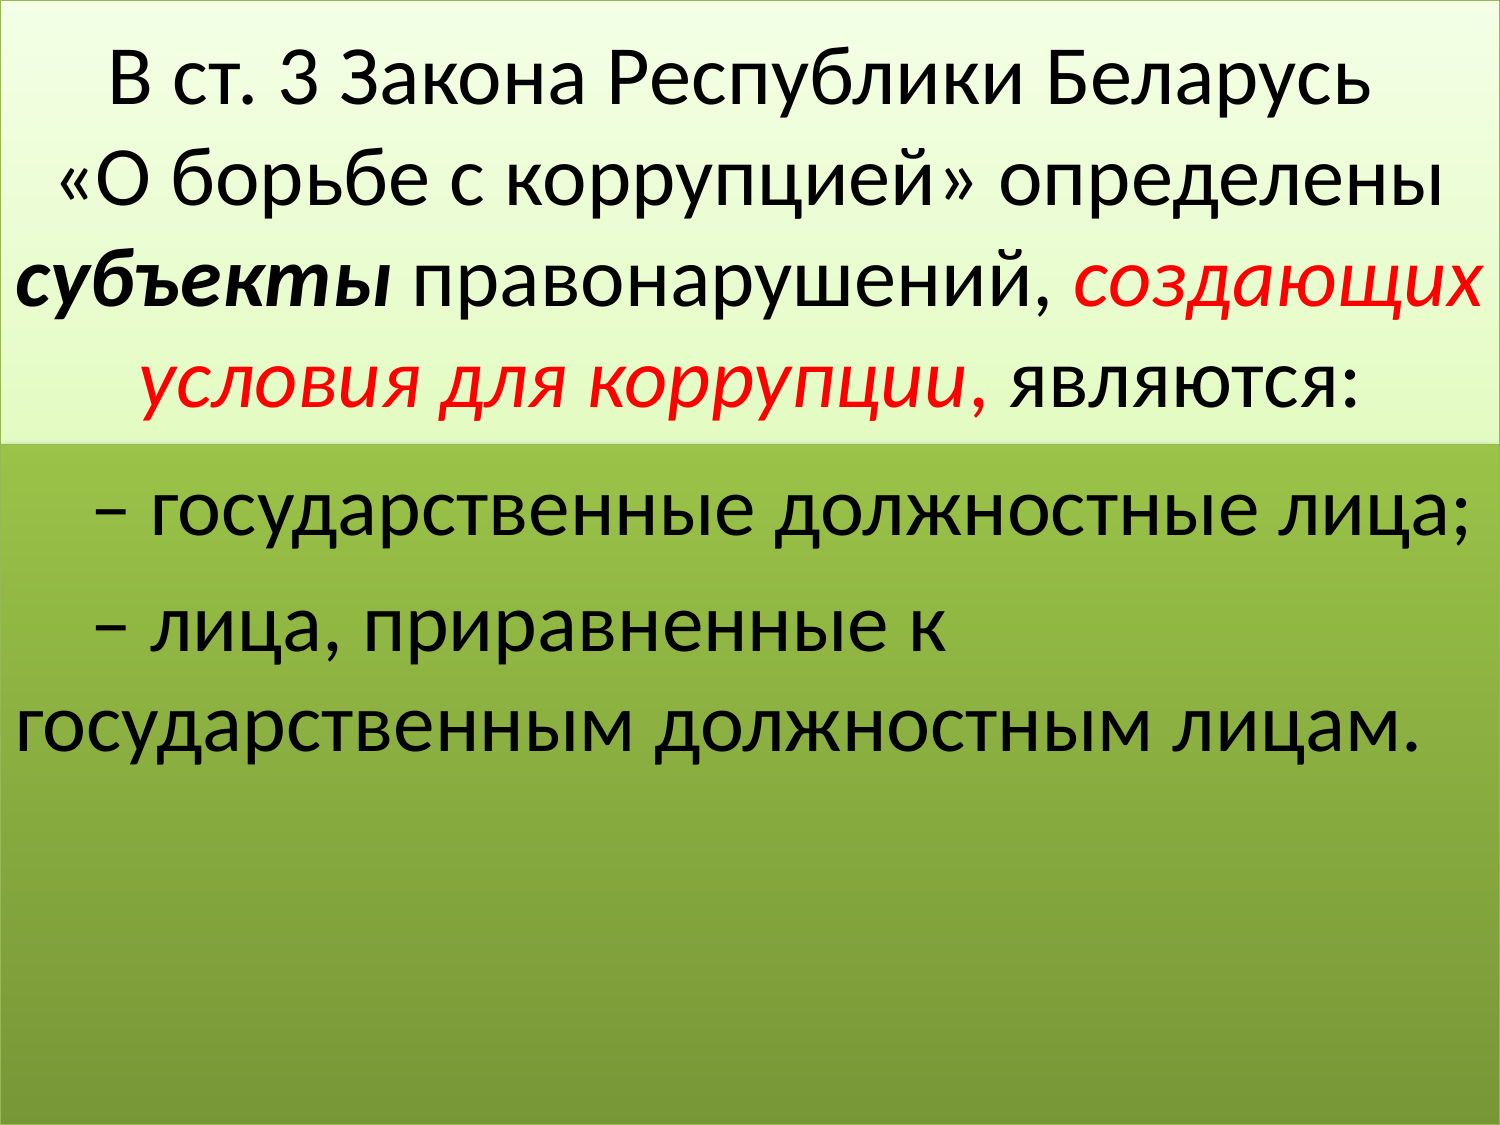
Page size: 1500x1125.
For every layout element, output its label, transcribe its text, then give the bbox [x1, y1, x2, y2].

title В ст. 3 Закона Республики Беларусь «О борьбе с коррупцией» определены субъекты правонарушений, создающих условия для коррупции, являются: [0, 0, 1500, 443]
subtitle – государственные должностные лица; – лица, приравненные к государственным должностным лицам. [0, 444, 1500, 1125]
